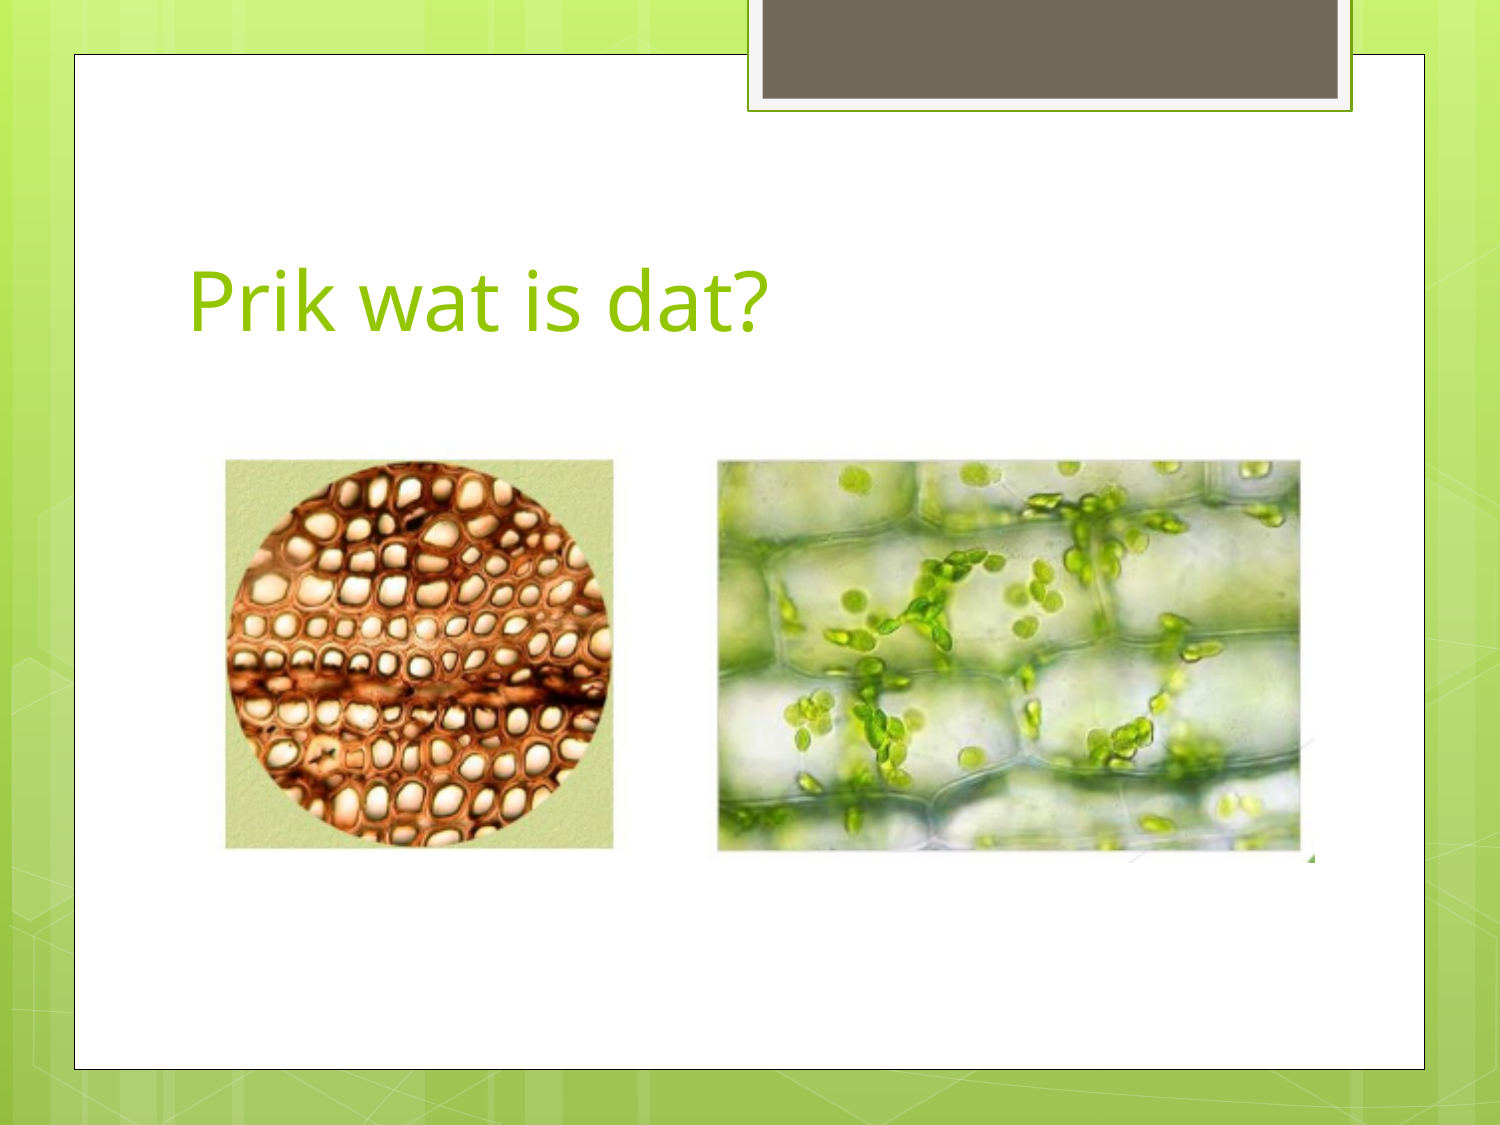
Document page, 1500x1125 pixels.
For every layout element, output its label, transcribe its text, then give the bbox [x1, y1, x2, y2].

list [206, 432, 1315, 863]
title Prik wat is dat? [171, 168, 1324, 357]
